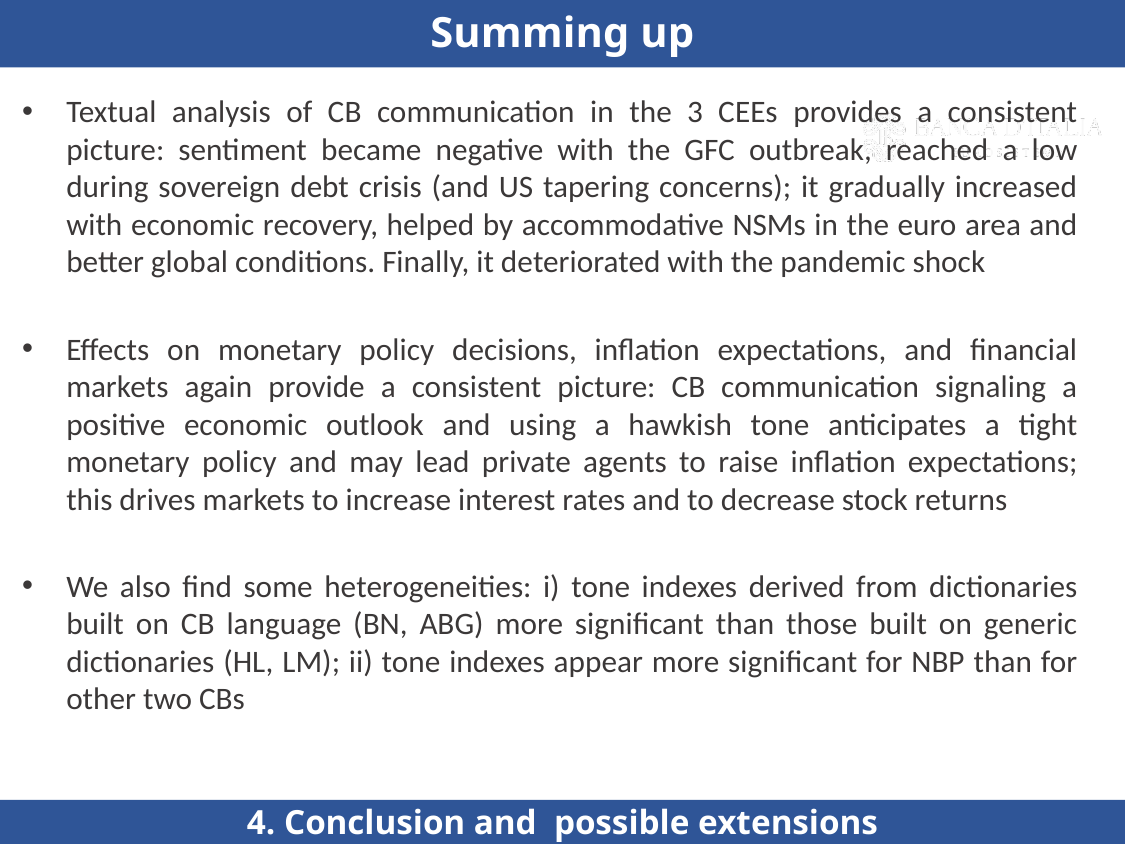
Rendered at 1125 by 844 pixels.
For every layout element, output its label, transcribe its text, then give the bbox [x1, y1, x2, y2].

picture [863, 112, 1102, 162]
text_box 4. Conclusion and possible extensions [0, 799, 1125, 844]
title Summing up [0, 0, 1125, 68]
text_box Textual analysis of CB communication in the 3 CEEs provides a consistent picture: sentiment became negative with the GFC outbreak, reached a low during sovereign debt crisis (and US tapering concerns); it gradually increased with economic recovery, helped by accommodative NSMs in the euro area and better global conditions. Finally, it deteriorated with the pandemic shock Effects on monetary policy decisions, inflation expectations, and financial markets again provide a consistent picture: CB communication signaling a positive economic outlook and using a hawkish tone anticipates a tight monetary policy and may lead private agents to raise inflation expectations; this drives markets to increase interest rates and to decrease stock returns We also find some heterogeneities: i) tone indexes derived from dictionaries built on CB language (BN, ABG) more significant than those built on generic dictionaries (HL, LM); ii) tone indexes appear more significant for NBP than for other two CBs [7, 84, 1094, 724]
